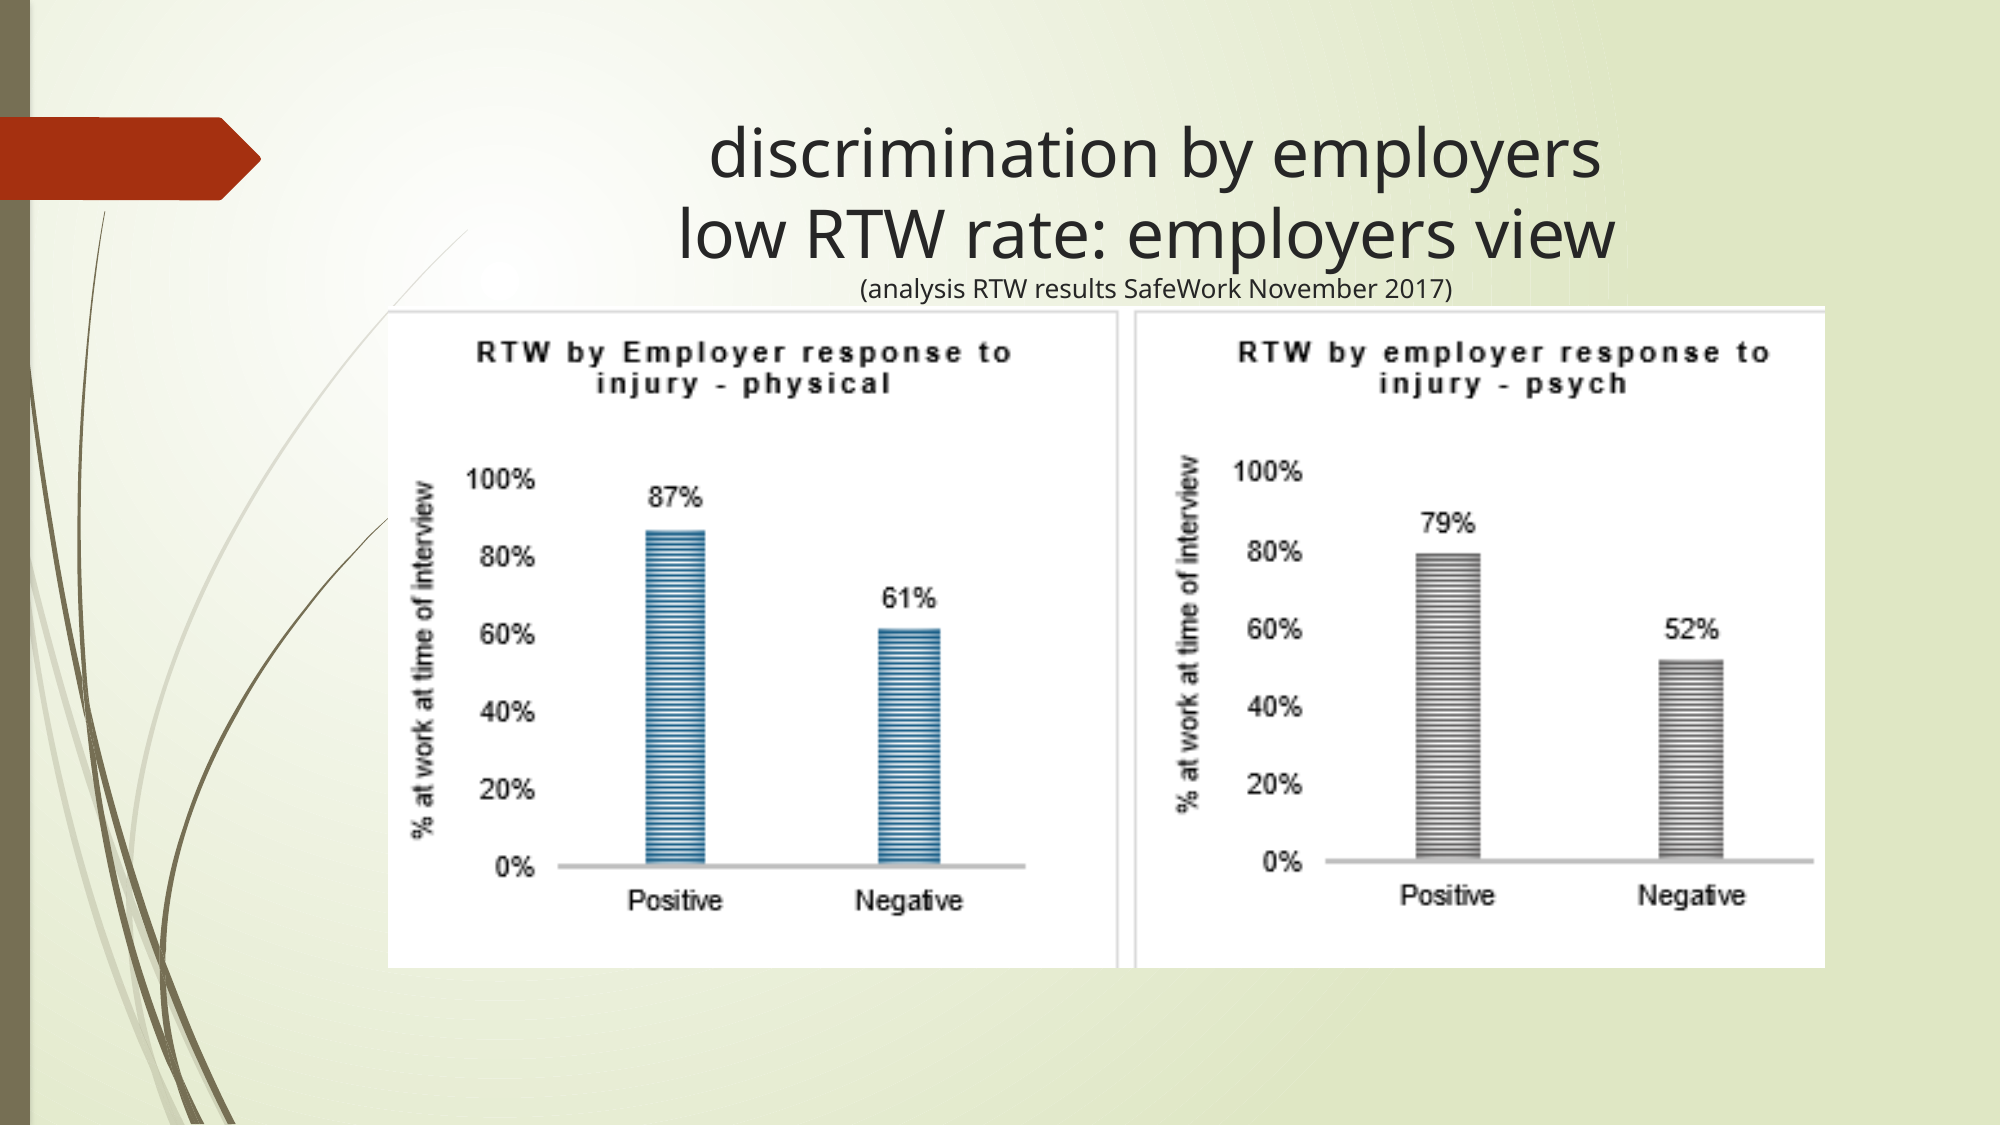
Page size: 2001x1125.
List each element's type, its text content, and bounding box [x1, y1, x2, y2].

title discrimination by employers low RTW rate: employers view (analysis RTW results SafeWork November 2017) [425, 102, 1888, 313]
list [388, 306, 1825, 968]
